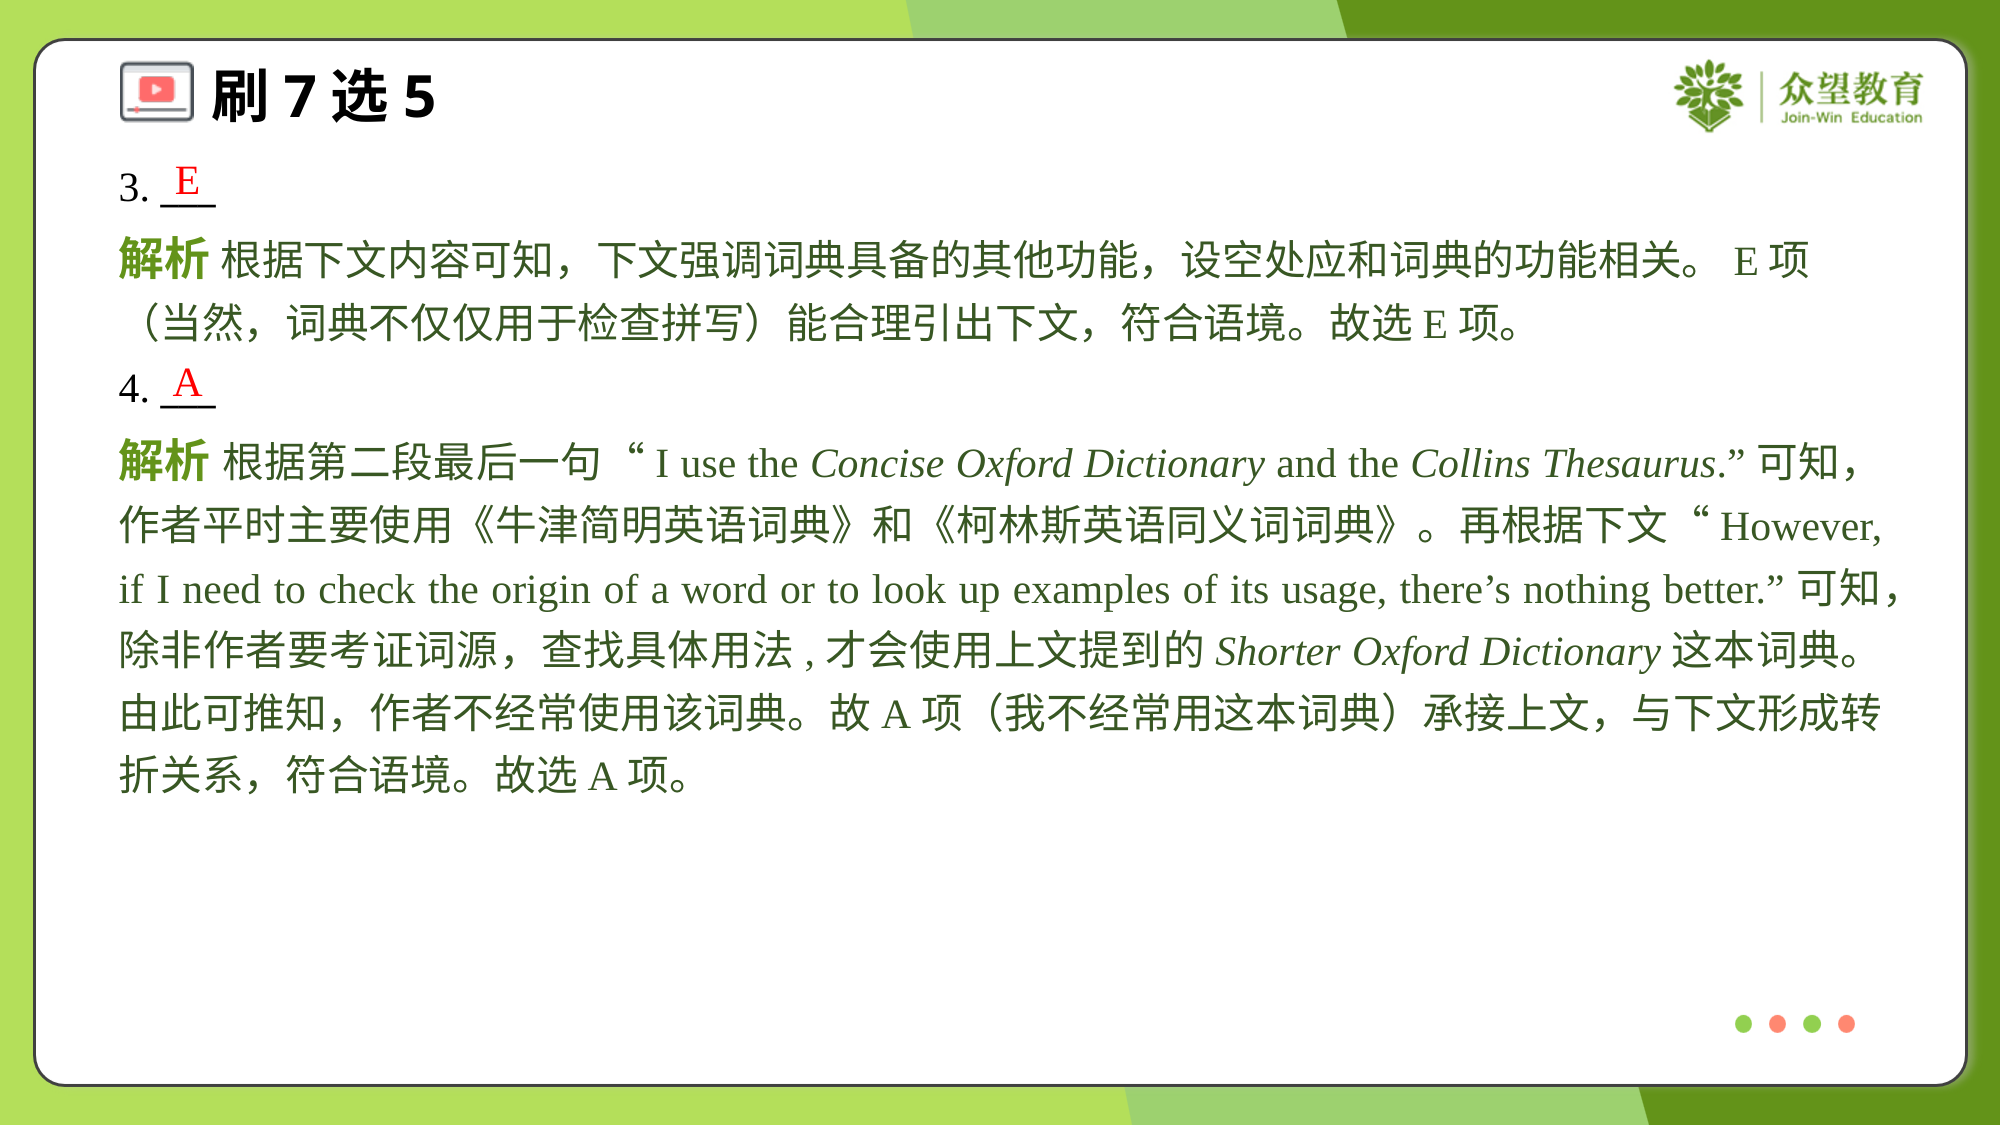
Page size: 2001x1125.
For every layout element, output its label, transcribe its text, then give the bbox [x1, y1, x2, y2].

picture [0, 0, 2000, 1125]
text_box A [167, 342, 208, 400]
text_box E [170, 140, 205, 199]
text_box 解析 根据下文内容可知，下文强调词典具备的其他功能，设空处应和词典的功能相关。E项（当然，词典不仅仅用于检查拼写）能合理引出下文，符合语境。故选E项。 [118, 215, 1883, 343]
text_box 解析 根据第二段最后一句“I use the Concise Oxford Dictionary and the Collins Thesaurus.”可知，作者平时主要使用《牛津简明英语词典》和《柯林斯英语同义词词典》。再根据下文“However, if I need to check the origin of a word or to look up examples of its usage, there’s nothing better.”可知，除非作者要考证词源，查找具体用法,才会使用上文提到的Shorter Oxford Dictionary这本词典。由此可推知，作者不经常使用该词典。故A项（我不经常用这本词典）承接上文，与下文形成转折关系，符合语境。故选A项。 [118, 417, 1883, 795]
text_box 3. ___ [118, 146, 1883, 204]
text_box 4. ___ [118, 348, 1883, 406]
